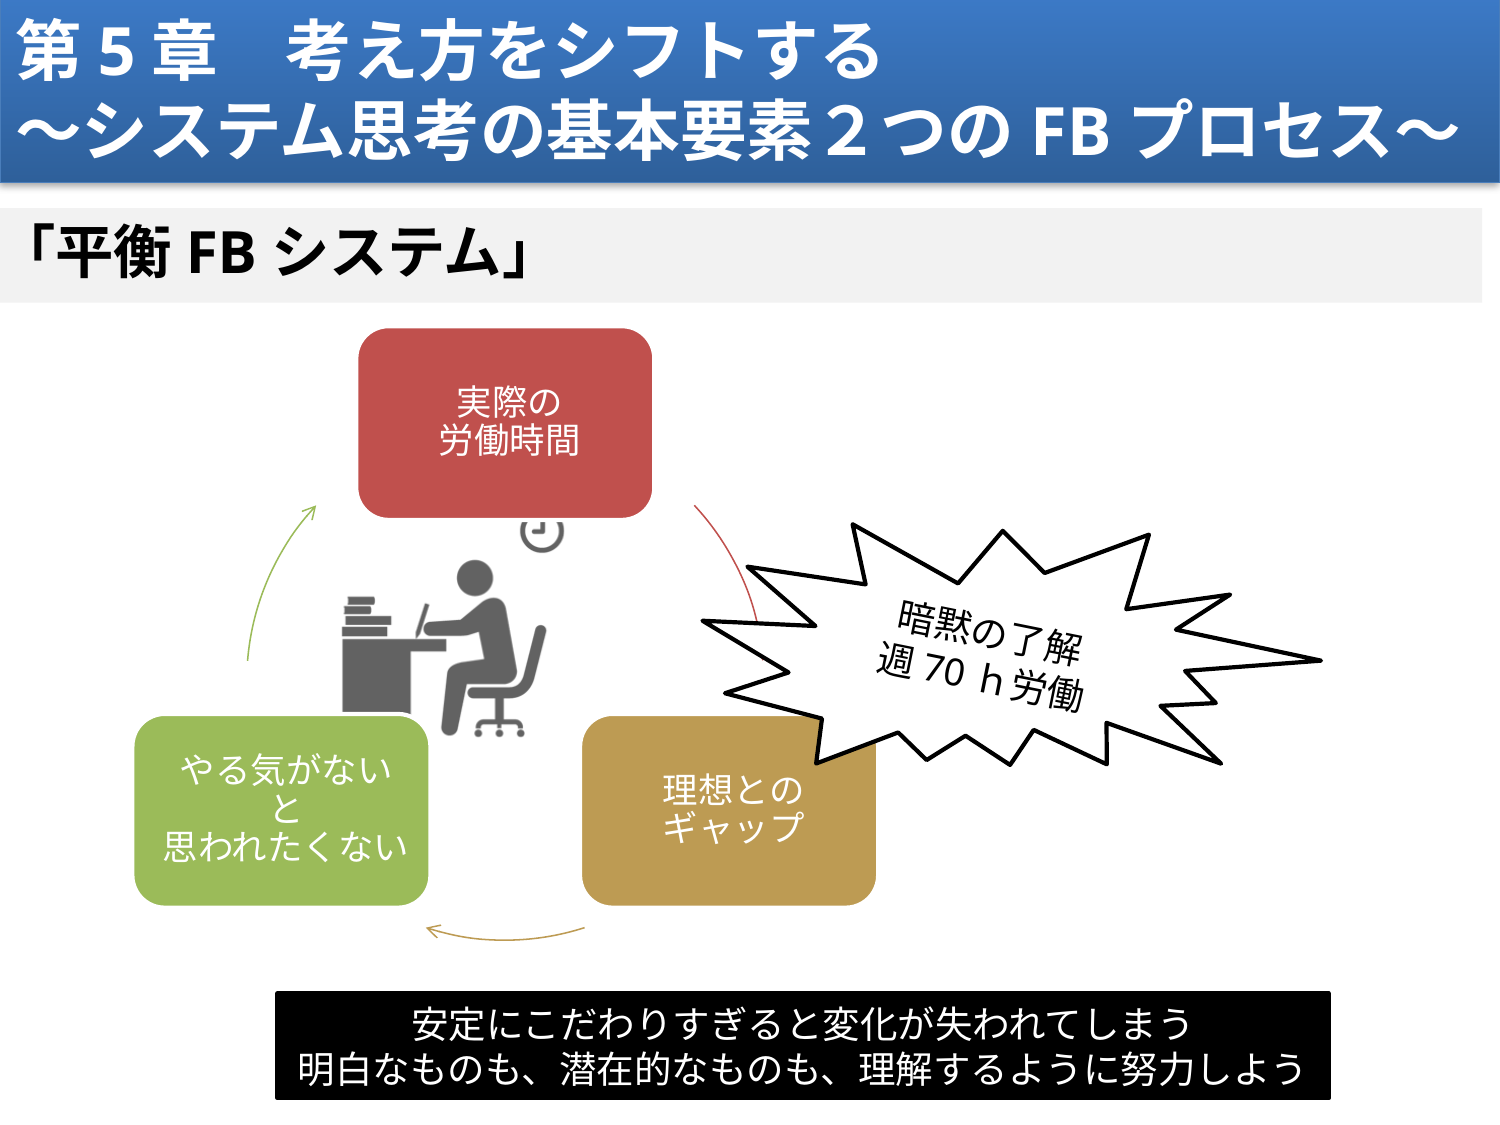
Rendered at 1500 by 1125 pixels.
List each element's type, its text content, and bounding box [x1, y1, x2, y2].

text_box 安定にこだわりすぎると変化が失われてしまう 明白なものも、潜在的なものも、理解するように努力しよう [275, 991, 1331, 1100]
list 「平衡FBシステム」 [0, 208, 1483, 303]
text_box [0, 326, 1011, 977]
title 第5章 考え方をシフトする ～システム思考の基本要素２つのFBプロセス～ [0, 0, 1500, 183]
text_box 暗黙の了解 週70ｈ労働 [1015, 532, 1324, 767]
